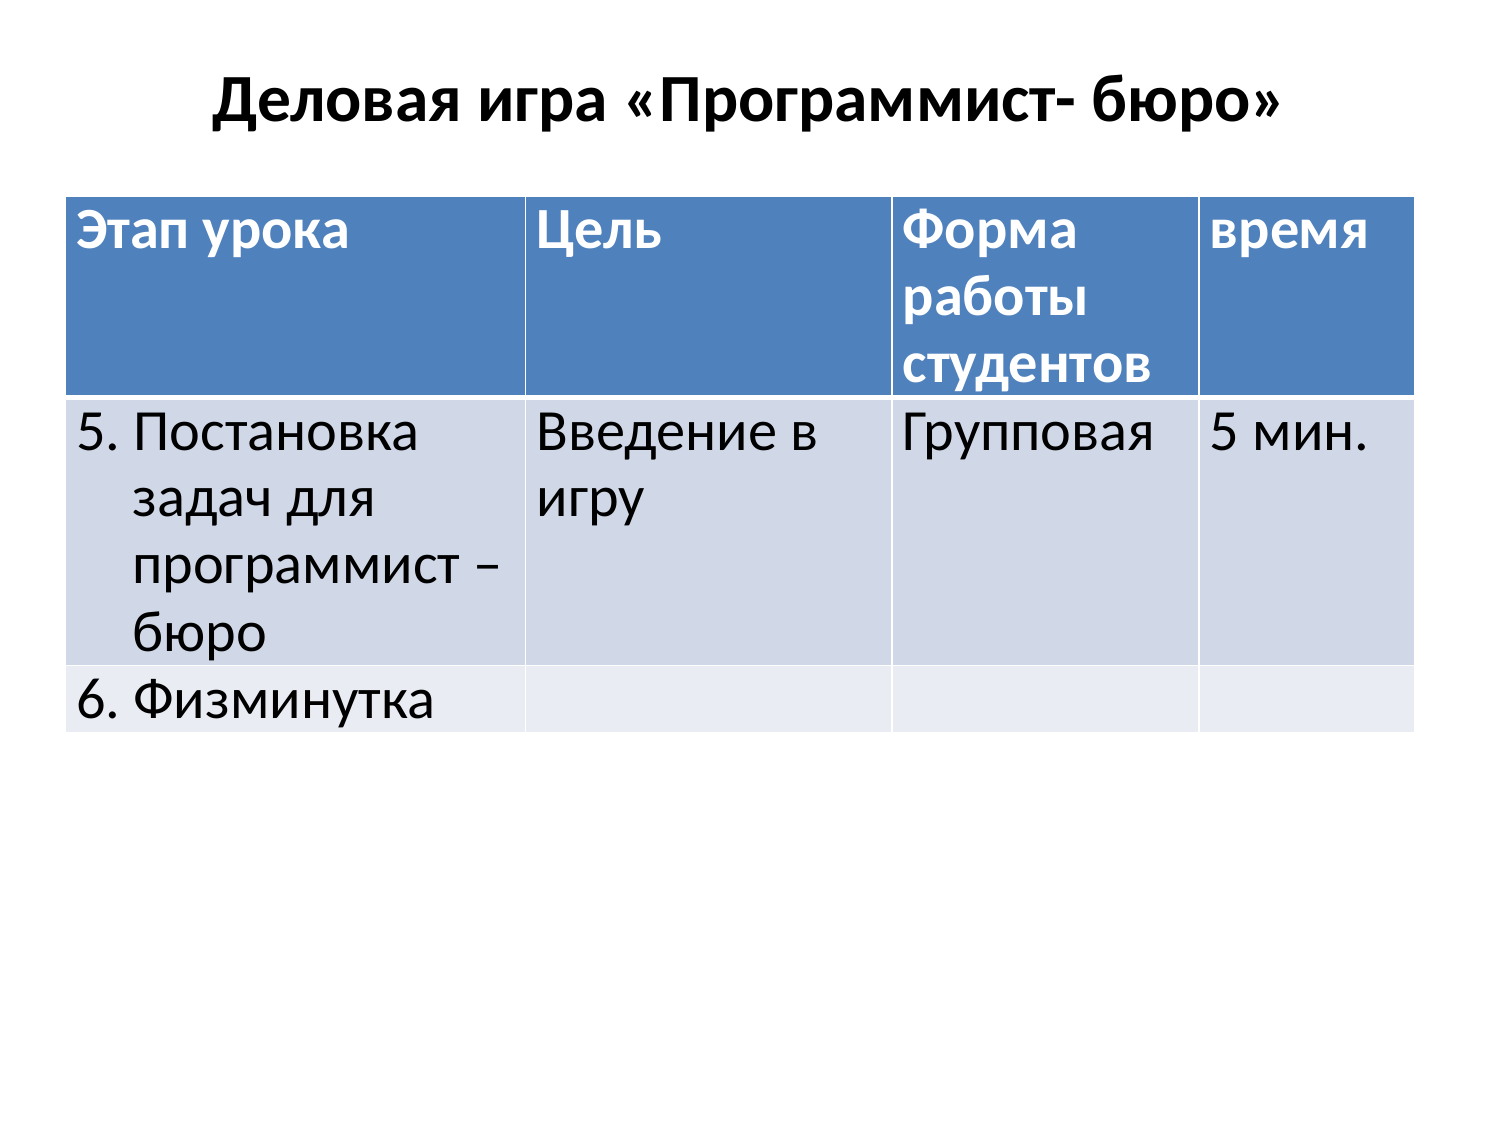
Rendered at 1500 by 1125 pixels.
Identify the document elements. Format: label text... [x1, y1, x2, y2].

table_cell [893, 666, 1198, 732]
table_cell Введение в игру [526, 400, 891, 665]
table_cell 6. Физминутка [66, 666, 525, 732]
title Деловая игра «Программист- бюро» [75, 45, 1425, 233]
table_cell 5 мин. [1200, 400, 1414, 665]
table_cell [1200, 666, 1414, 732]
table_cell [526, 666, 891, 732]
table_header Цель [526, 197, 891, 395]
table_header Этап урока [66, 197, 525, 395]
table_cell 5. Постановка задач для программист – бюро [66, 400, 525, 665]
table_header время [1200, 197, 1414, 395]
table_cell Групповая [893, 400, 1198, 665]
table_header Форма работы студентов [893, 197, 1198, 395]
